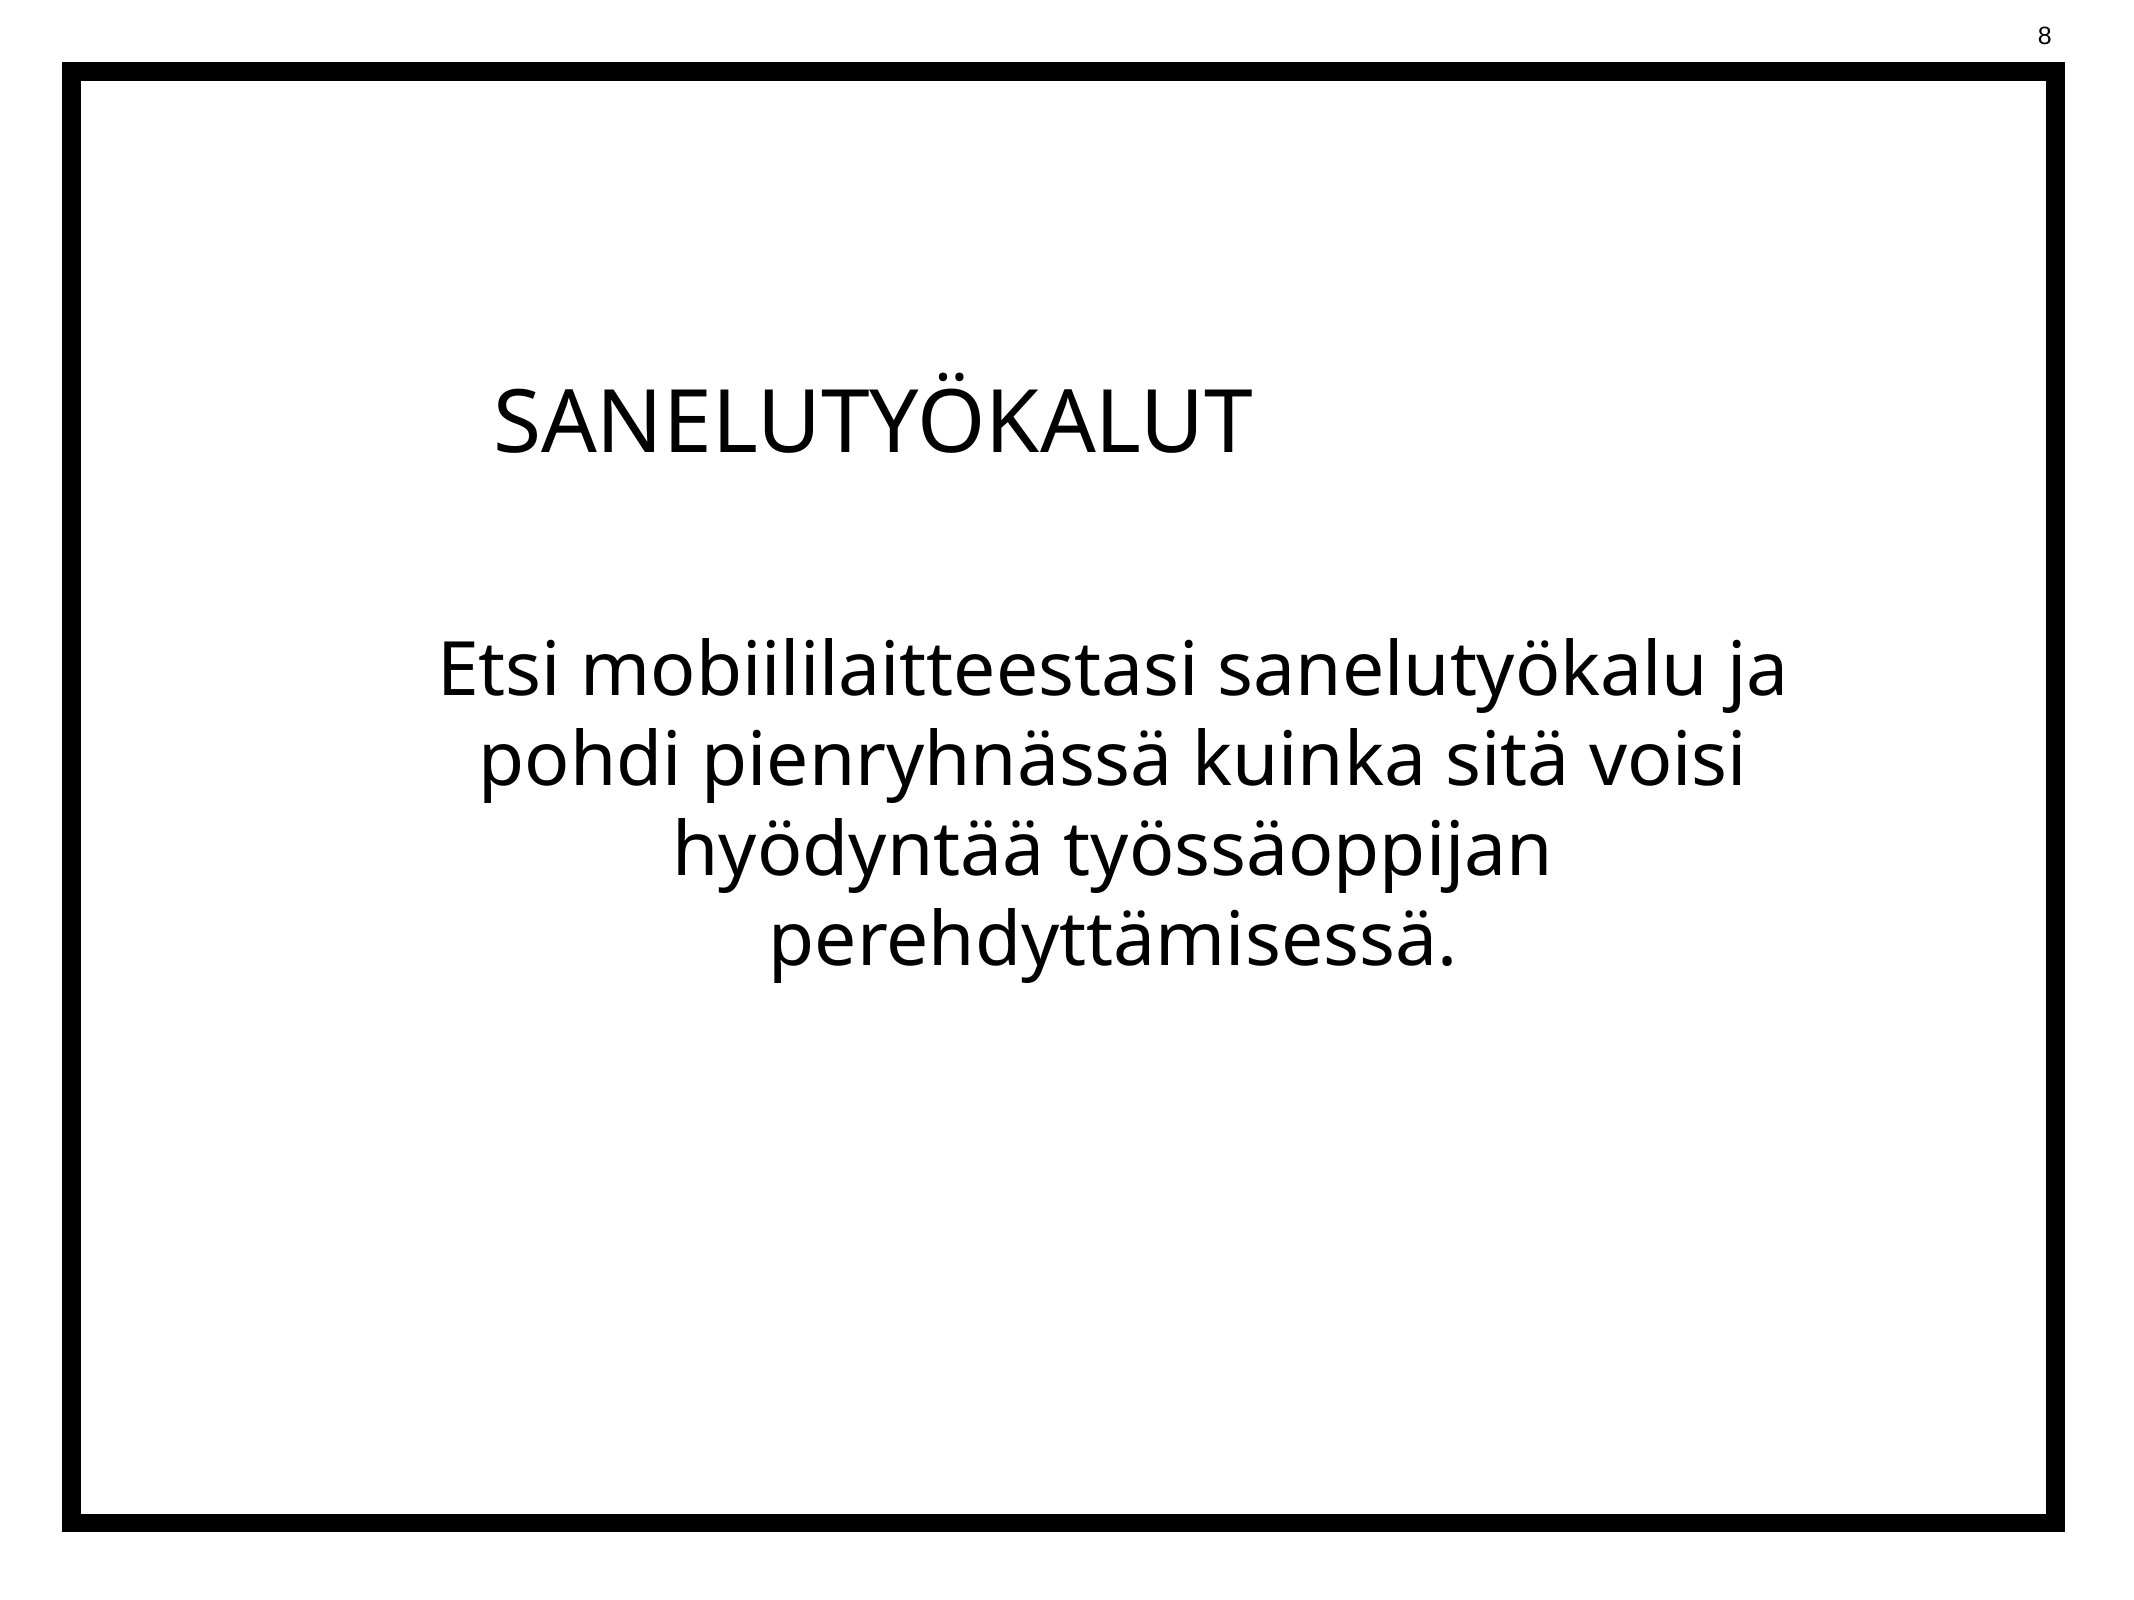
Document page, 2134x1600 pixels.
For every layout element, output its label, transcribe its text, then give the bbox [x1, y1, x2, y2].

title SANELUTYÖKALUT [482, 337, 2134, 553]
slide_number 8 [2026, 9, 2064, 60]
text_box Etsi mobiililaitteestasi sanelutyökalu ja pohdi pienryhnässä kuinka sitä voisi hyödyntää työssäoppijan perehdyttämisessä. [393, 612, 1833, 988]
